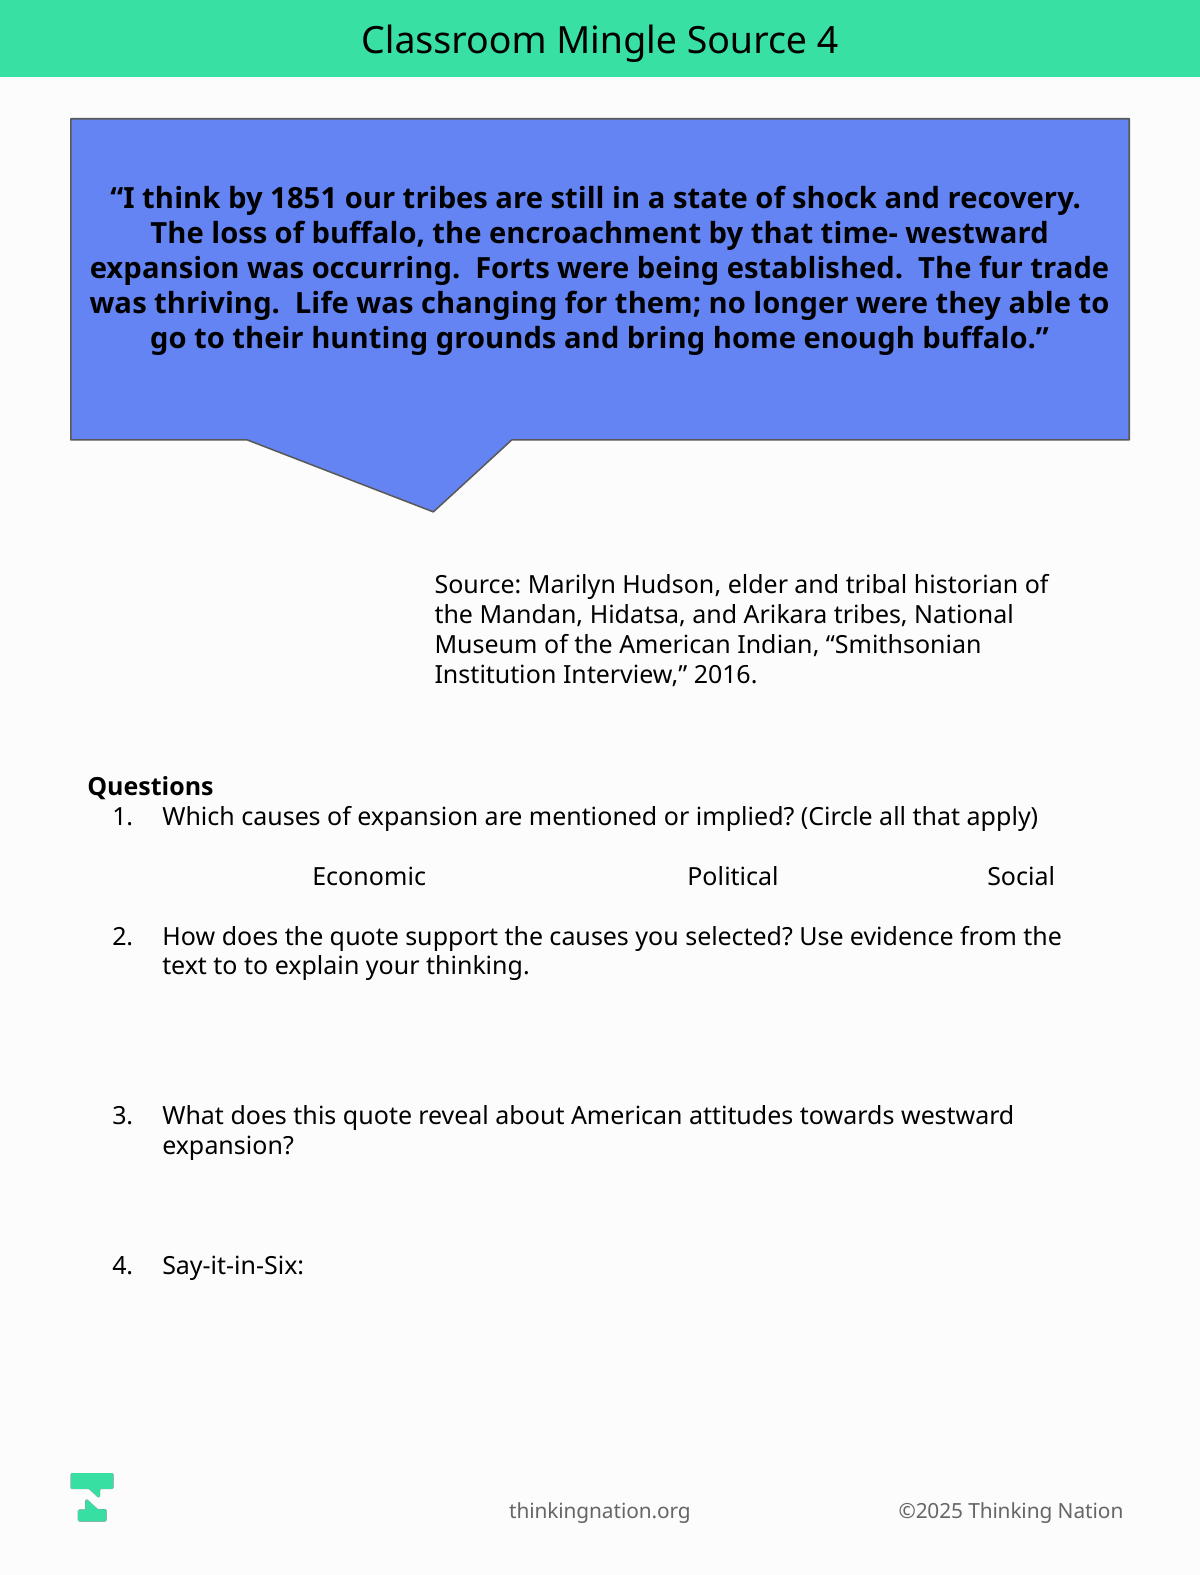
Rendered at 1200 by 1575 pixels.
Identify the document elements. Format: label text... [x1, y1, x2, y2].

text_box “I think by 1851 our tribes are still in a state of shock and recovery. The loss of buffalo, the encroachment by that time- westward expansion was occurring. Forts were being established. The fur trade was thriving. Life was changing for them; no longer were they able to go to their hunting grounds and bring home enough buffalo.” [70, 118, 1130, 512]
text_box Classroom Mingle Source 4 [0, 0, 1200, 77]
picture [58, 1463, 126, 1531]
text_box Source: Marilyn Hudson, elder and tribal historian of the Mandan, Hidatsa, and Arikara tribes, National Museum of the American Indian, “Smithsonian Institution Interview,” 2016. [419, 553, 1110, 641]
text_box ©2025 Thinking Nation [854, 1483, 1139, 1532]
text_box Questions Which causes of expansion are mentioned or implied? (Circle all that apply) Economic Political Social How does the quote support the causes you selected? Use evidence from the text to to explain your thinking. What does this quote reveal about American attitudes towards westward expansion? Say-it-in-Six: [72, 755, 1128, 1287]
text_box thinkingnation.org [457, 1483, 742, 1532]
